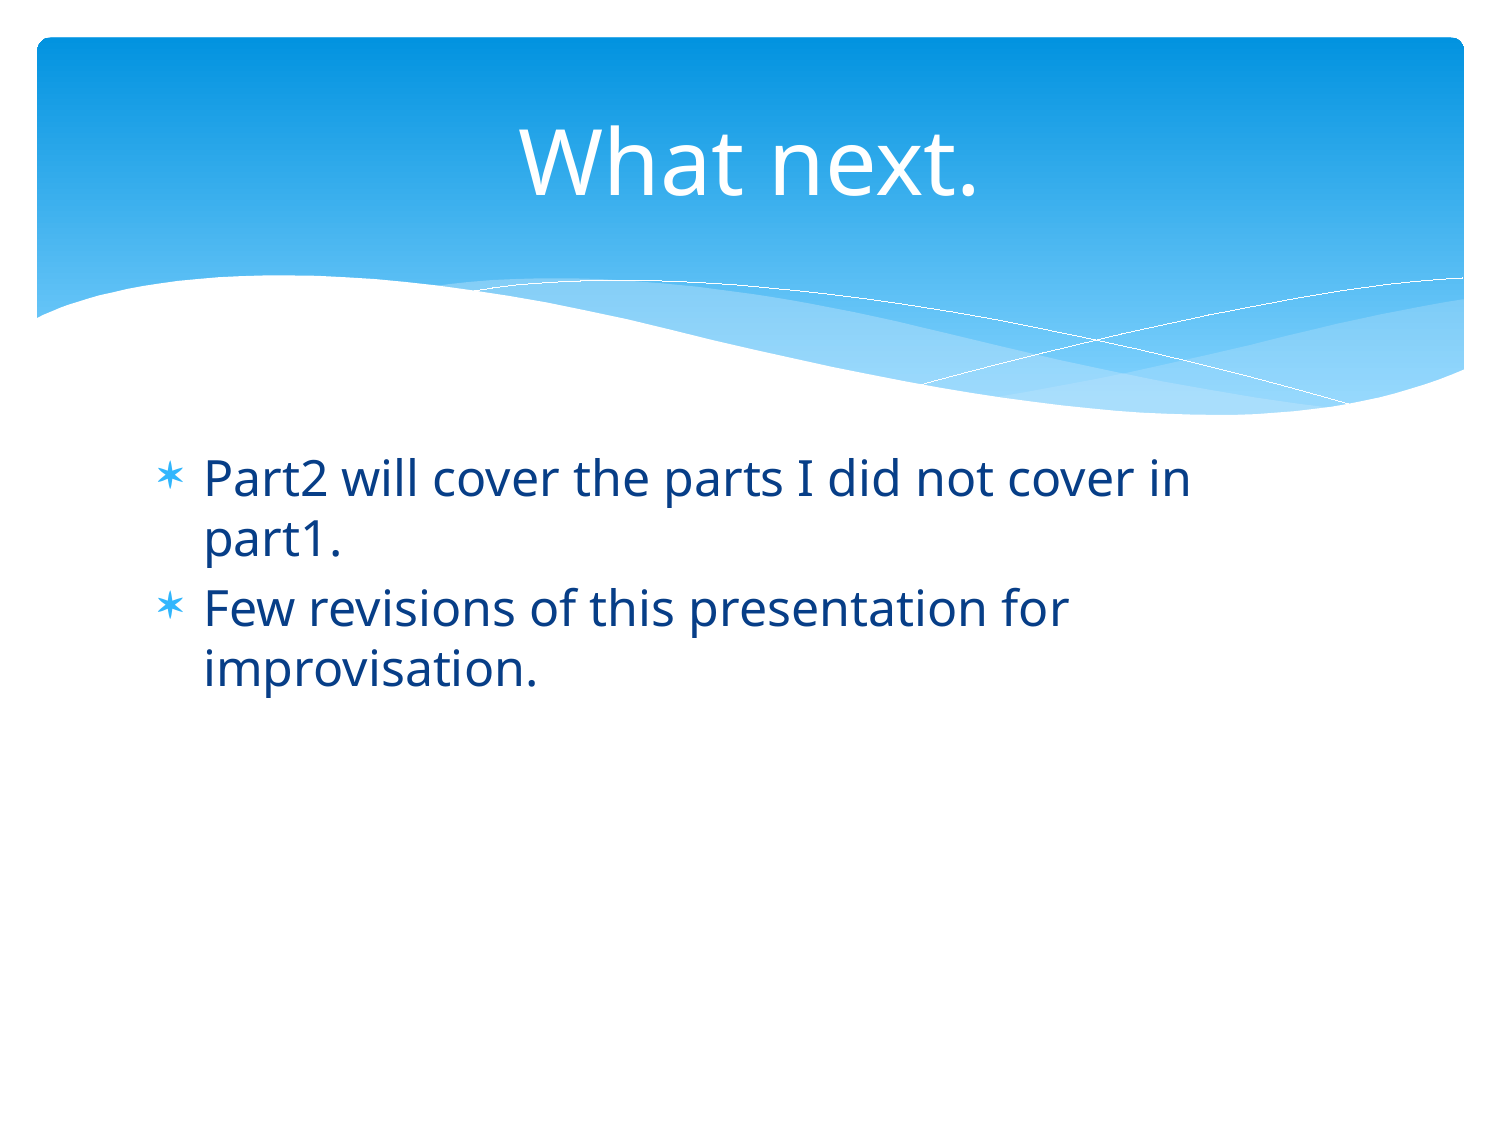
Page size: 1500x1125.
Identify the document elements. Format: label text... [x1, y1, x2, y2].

list Part2 will cover the parts I did not cover in part1. Few revisions of this presentation for improvisation. [143, 438, 1359, 1005]
title What next. [75, 55, 1425, 261]
